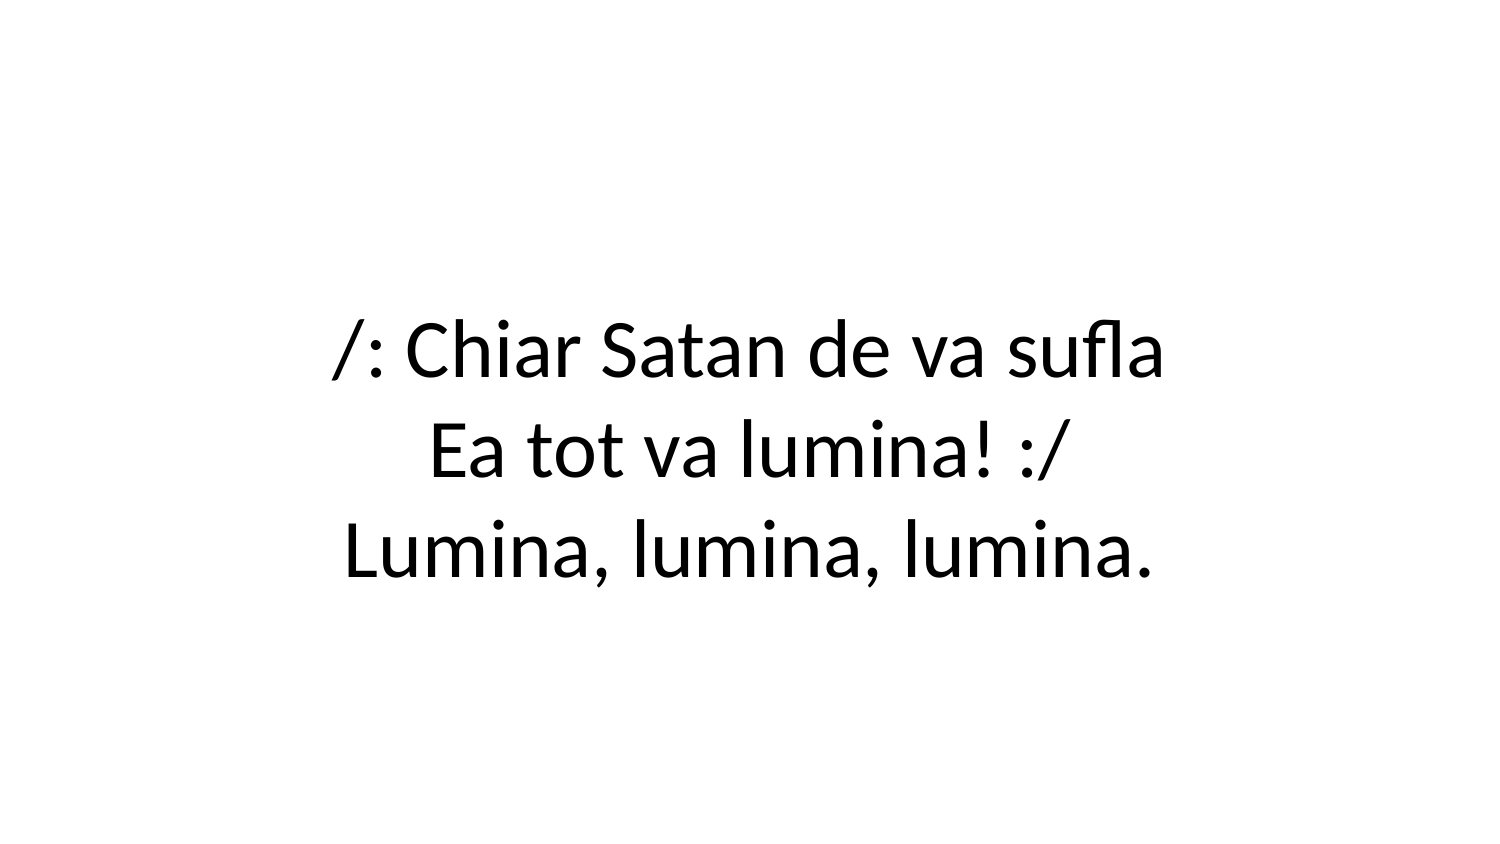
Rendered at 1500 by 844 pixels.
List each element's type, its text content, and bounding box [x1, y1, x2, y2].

text_box /: Chiar Satan de va sufla Ea tot va lumina! :/ Lumina, lumina, lumina. [317, 242, 1182, 602]
